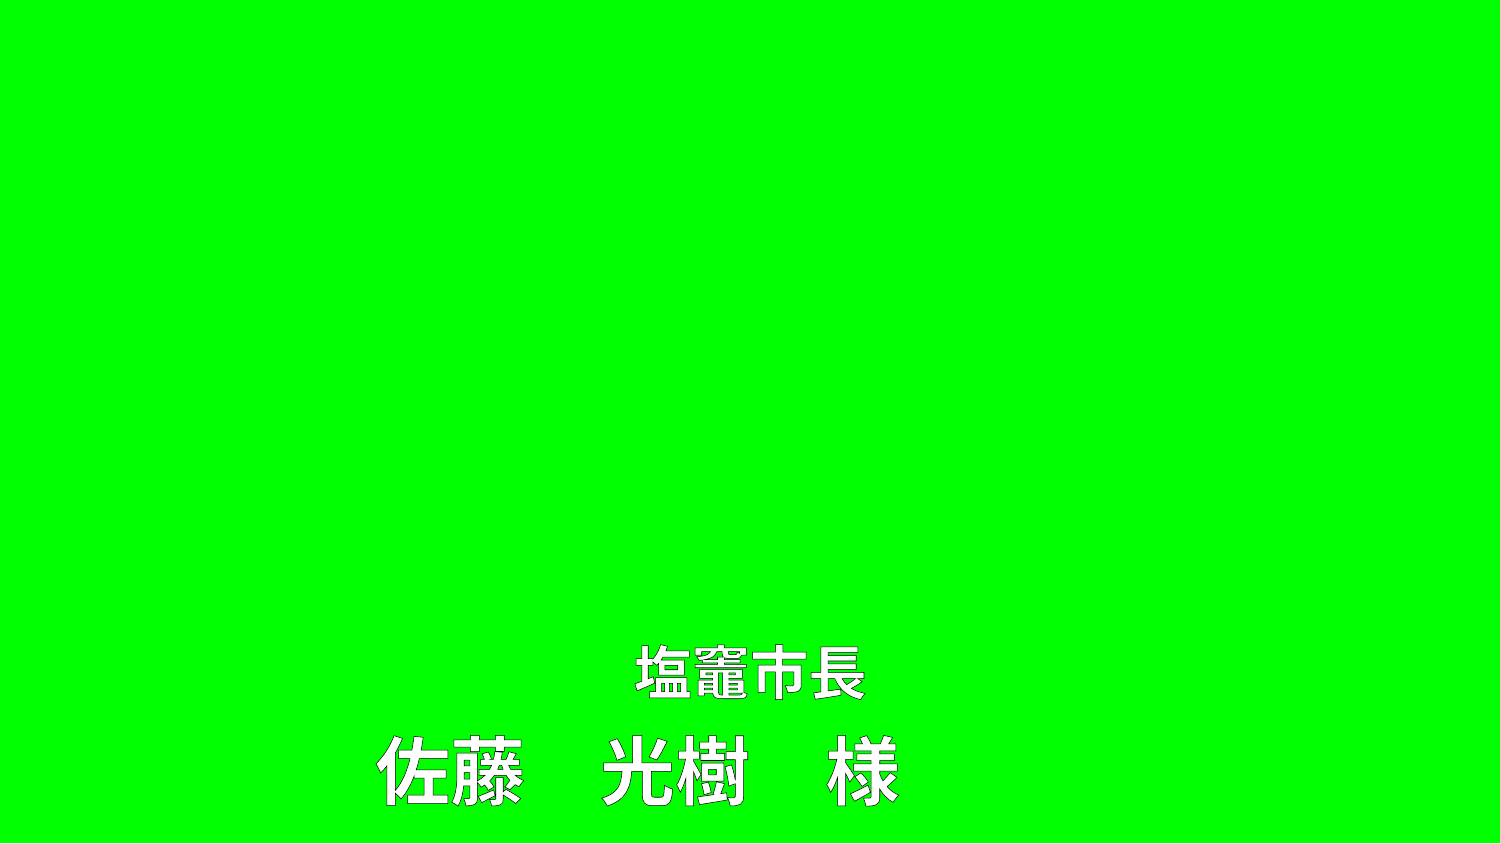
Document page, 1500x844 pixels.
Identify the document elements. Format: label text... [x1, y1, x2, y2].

text_box 塩竈市長 [0, 610, 1500, 708]
text_box 佐藤 光樹 様 [0, 708, 1500, 830]
